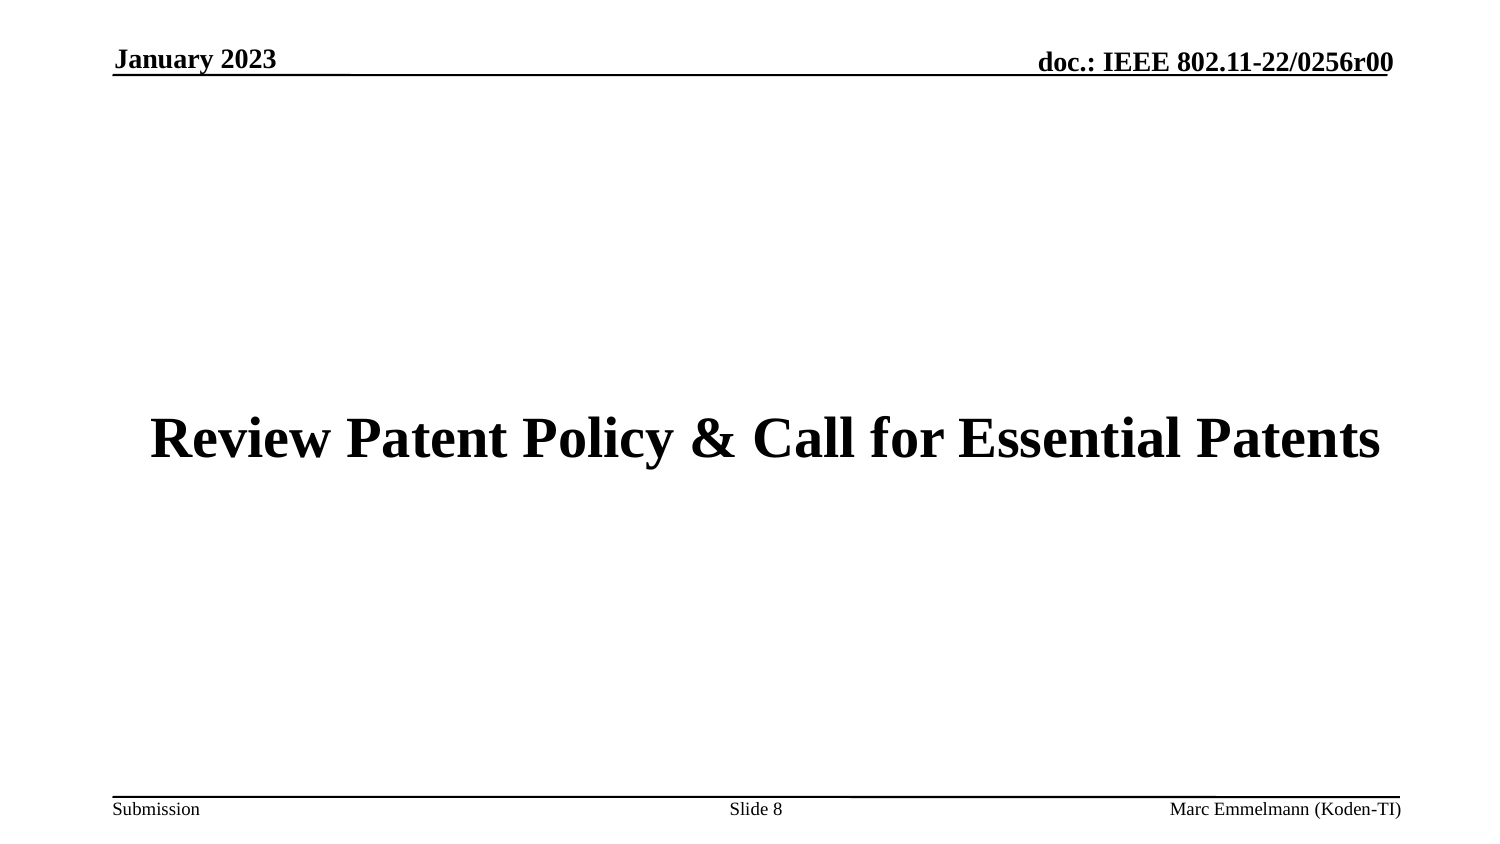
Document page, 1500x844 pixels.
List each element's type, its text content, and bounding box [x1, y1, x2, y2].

list Review Patent Policy & Call for Essential Patents [135, 291, 1411, 477]
slide_number Slide 8 [712, 796, 800, 842]
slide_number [114, 40, 423, 75]
footer Marc Emmelmann (Koden-TI) [878, 796, 1402, 820]
